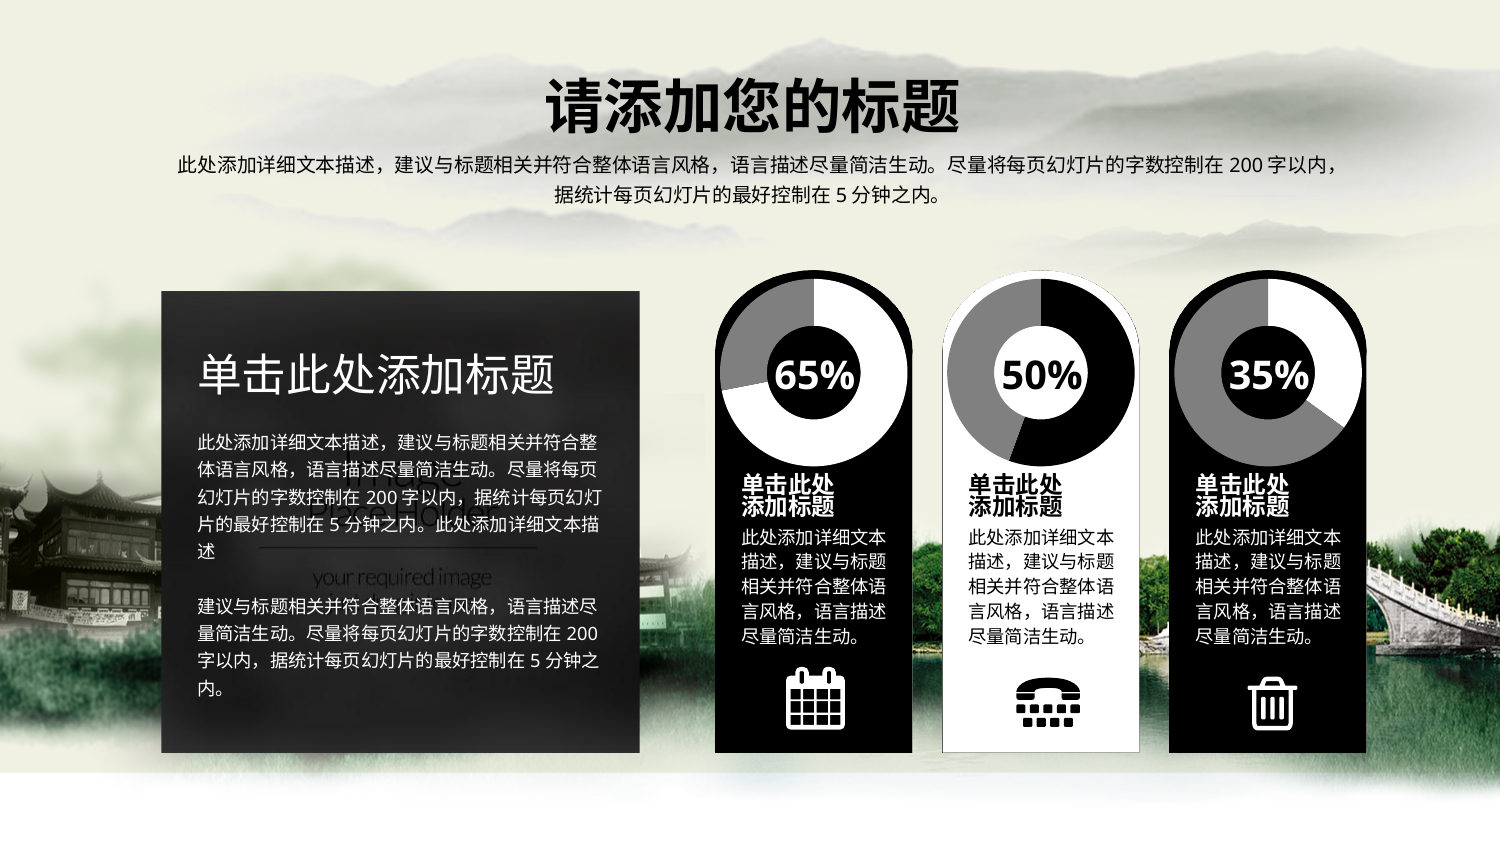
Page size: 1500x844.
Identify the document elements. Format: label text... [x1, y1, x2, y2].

text_box [942, 480, 1139, 753]
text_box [197, 332, 605, 704]
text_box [740, 471, 896, 730]
chart [1161, 274, 1375, 471]
text_box [161, 291, 640, 753]
text_box 此处添加详细文本描述，建议与标题相关并符合整体语言风格，语言描述尽量简洁生动。尽量将每页幻灯片的字数控制在200字以内， 据统计每页幻灯片的最好控制在5分钟之内。 [168, 147, 1337, 207]
text_box 请添加您的标题 [258, 75, 1247, 147]
picture [0, 0, 1500, 844]
chart [934, 274, 1148, 471]
text_box [715, 480, 912, 753]
chart [707, 274, 921, 471]
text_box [1195, 471, 1350, 731]
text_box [968, 471, 1123, 728]
text_box [1169, 480, 1367, 753]
